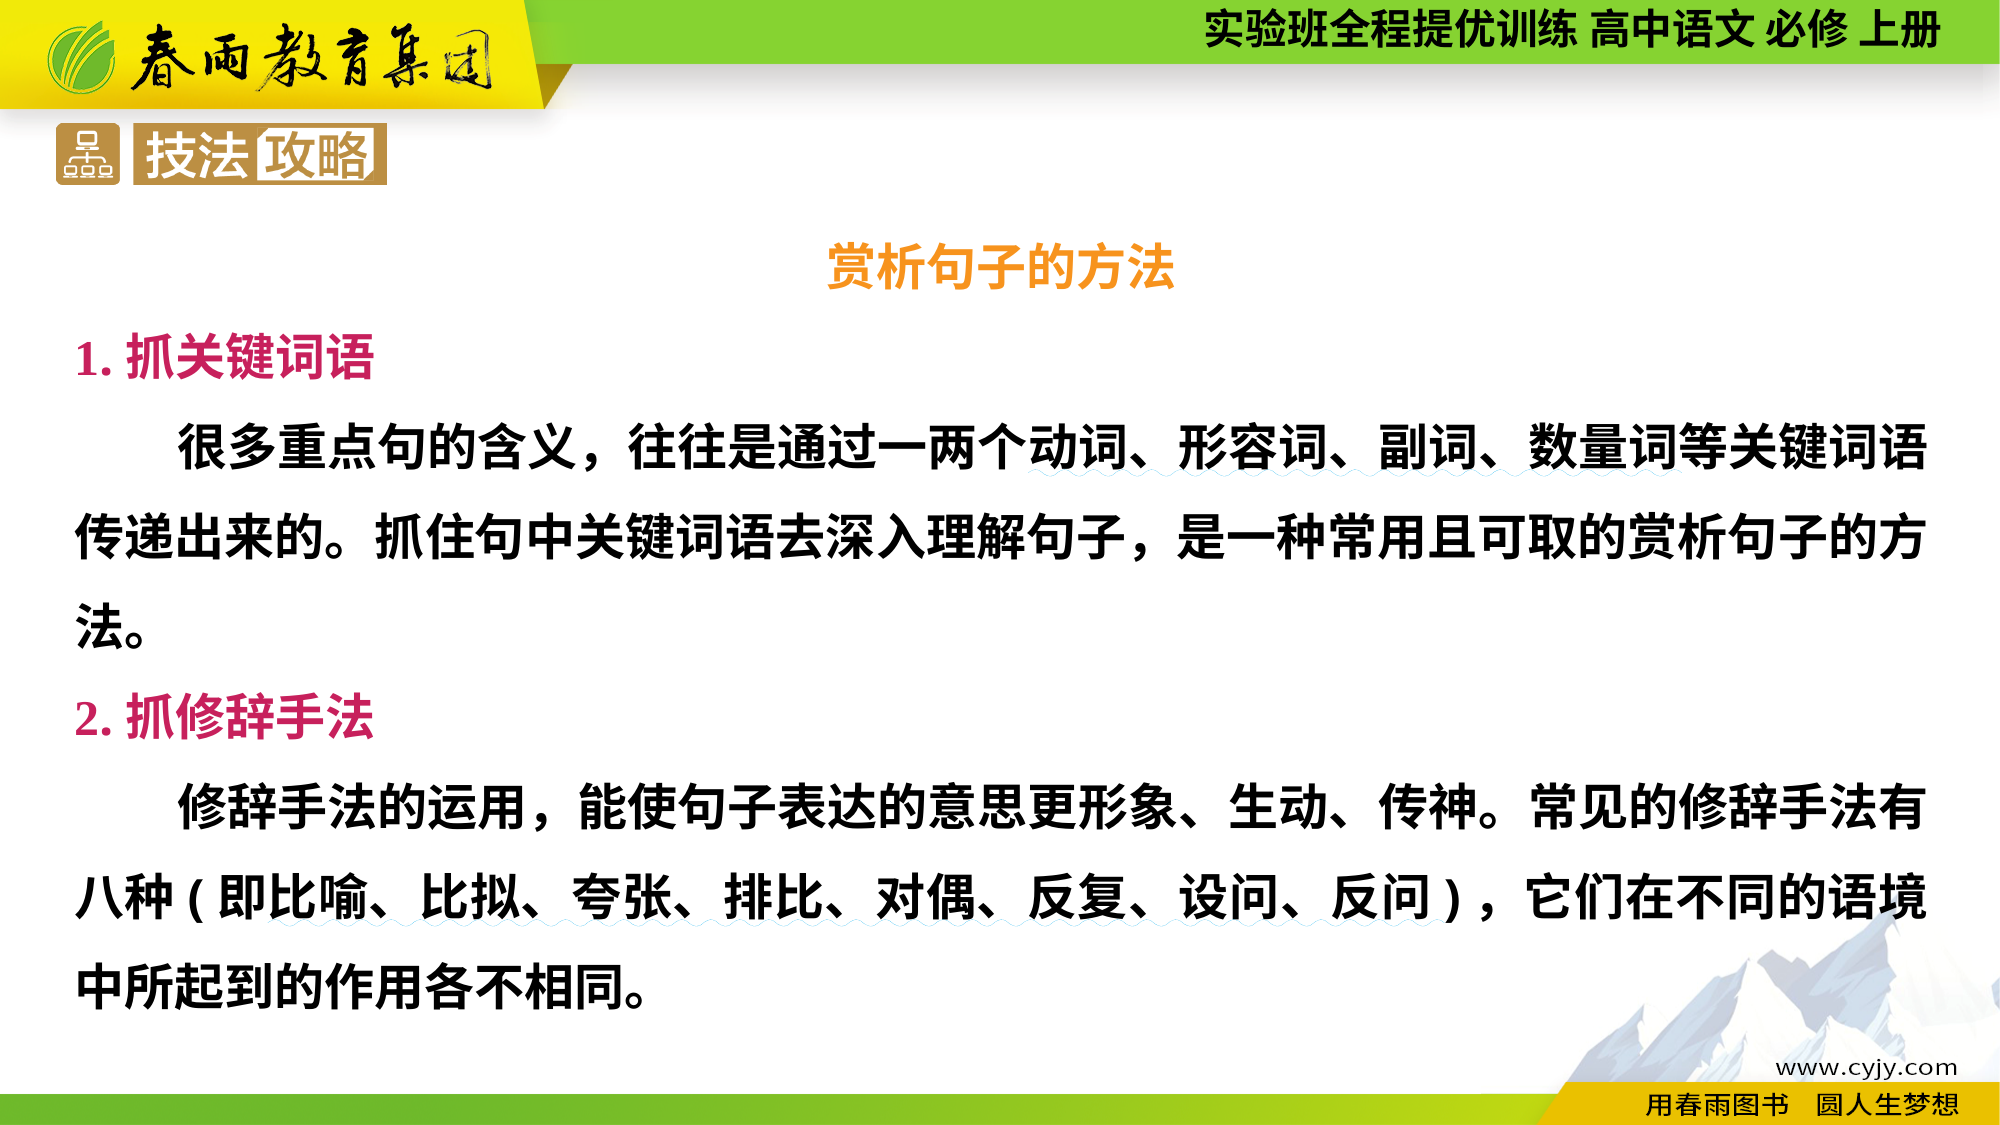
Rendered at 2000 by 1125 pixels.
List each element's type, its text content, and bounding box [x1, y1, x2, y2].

list 赏析句子的方法 1.抓关键词语 很多重点句的含义，往往是通过一两个动词、形容词、副词、数量词等关键词语传递出来的。抓住句中关键词语去深入理解句子，是一种常用且可取的赏析句子的方法。 2.抓修辞手法 修辞手法的运用，能使句子表达的意思更形象、生动、传神。常见的修辞手法有八种(即比喻、比拟、夸张、排比、对偶、反复、设问、反问)，它们在不同的语境中所起到的作用各不相同。 [59, 198, 1944, 1032]
picture [0, 0, 2000, 1125]
